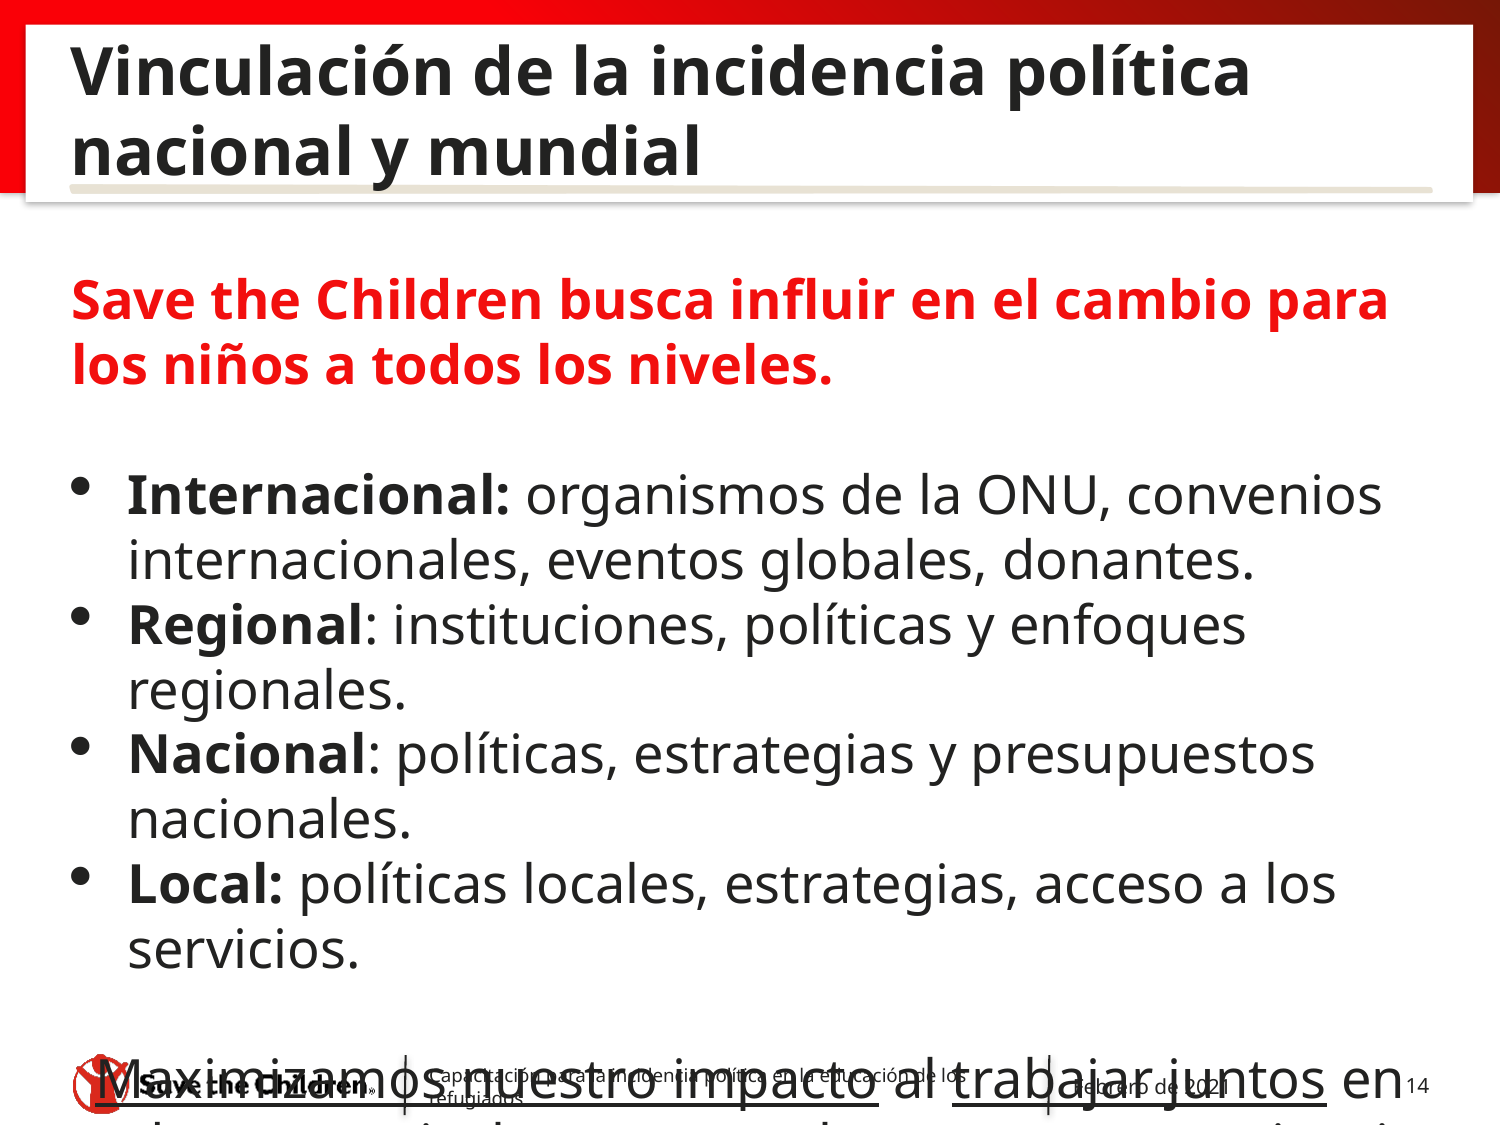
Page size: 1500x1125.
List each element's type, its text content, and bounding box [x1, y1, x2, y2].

picture [62, 1043, 386, 1125]
footer Capacitación para la incidencia política en la educación de los refugiados [414, 1056, 1042, 1117]
slide_number Febrero de 2021 [1057, 1056, 1317, 1117]
slide_number 14 [1317, 1056, 1445, 1117]
title Vinculación de la incidencia política nacional y mundial [70, 33, 1429, 185]
picture [69, 184, 1433, 194]
list Save the Children busca influir en el cambio para los niños a todos los niveles. Internacional: organismos de la ONU, convenios internacionales, eventos globales, donantes. Regional: instituciones, políticas y enfoques regionales. Nacional: políticas, estrategias y presupuestos nacionales. Local: políticas locales, estrategias, acceso a los servicios. Maximizamos nuestro impacto al trabajar juntos en todos estos niveles y aprovechar nuestra experiencia de primera mano en el trabajo con los niños [71, 265, 1429, 1038]
